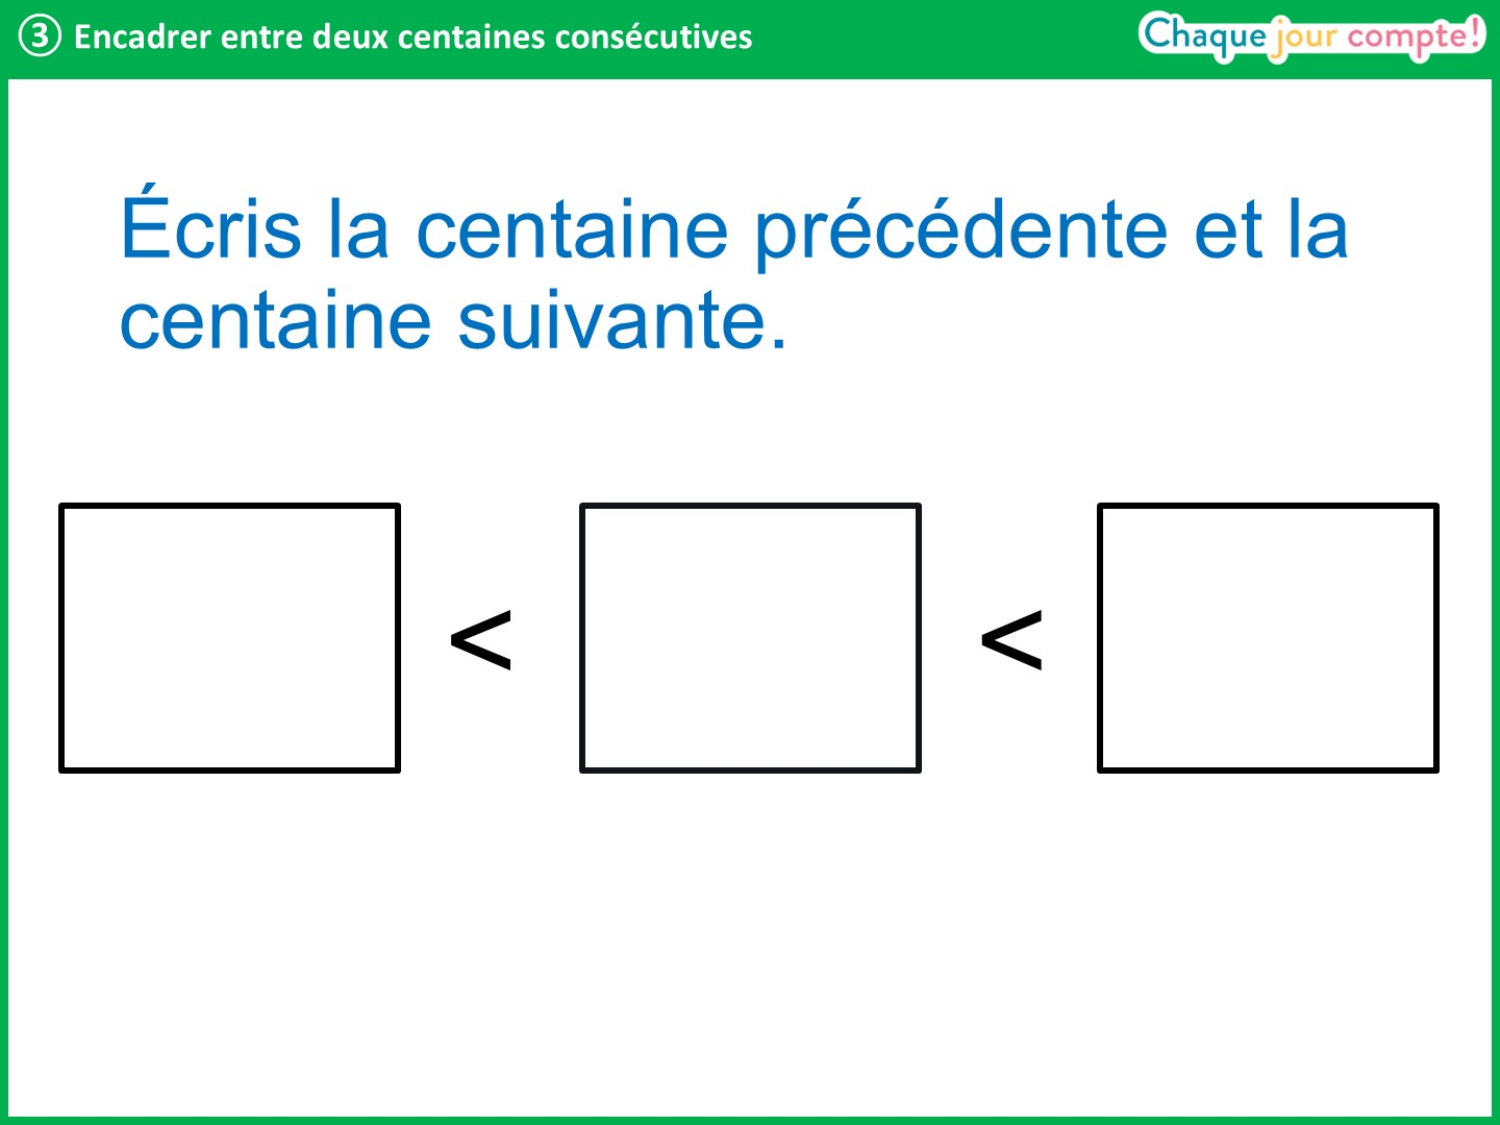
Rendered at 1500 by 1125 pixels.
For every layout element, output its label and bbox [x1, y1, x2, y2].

list [0, 0, 1500, 1125]
